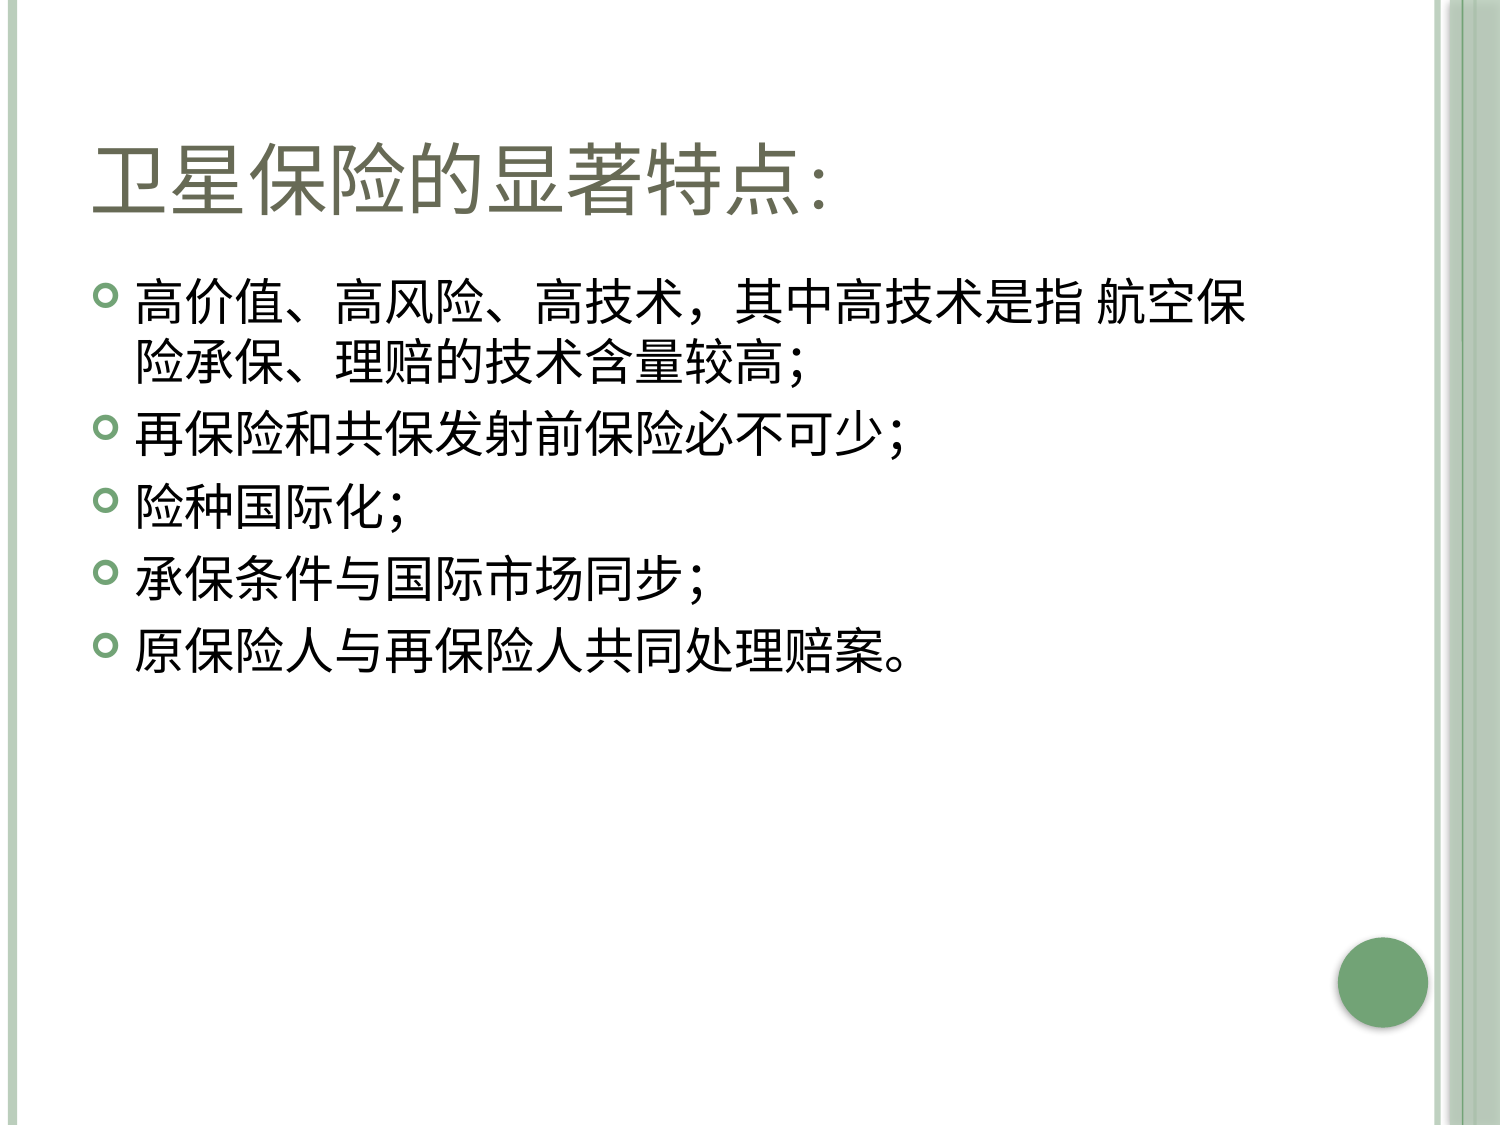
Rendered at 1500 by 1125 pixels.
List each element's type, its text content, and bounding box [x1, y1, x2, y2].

title 卫星保险的显著特点： [75, 45, 1300, 233]
list 高价值、高风险、高技术，其中高技术是指 航空保险承保、理赔的技术含量较高； 再保险和共保发射前保险必不可少； 险种国际化； 承保条件与国际市场同步； 原保险人与再保险人共同处理赔案。 [74, 262, 1301, 1063]
